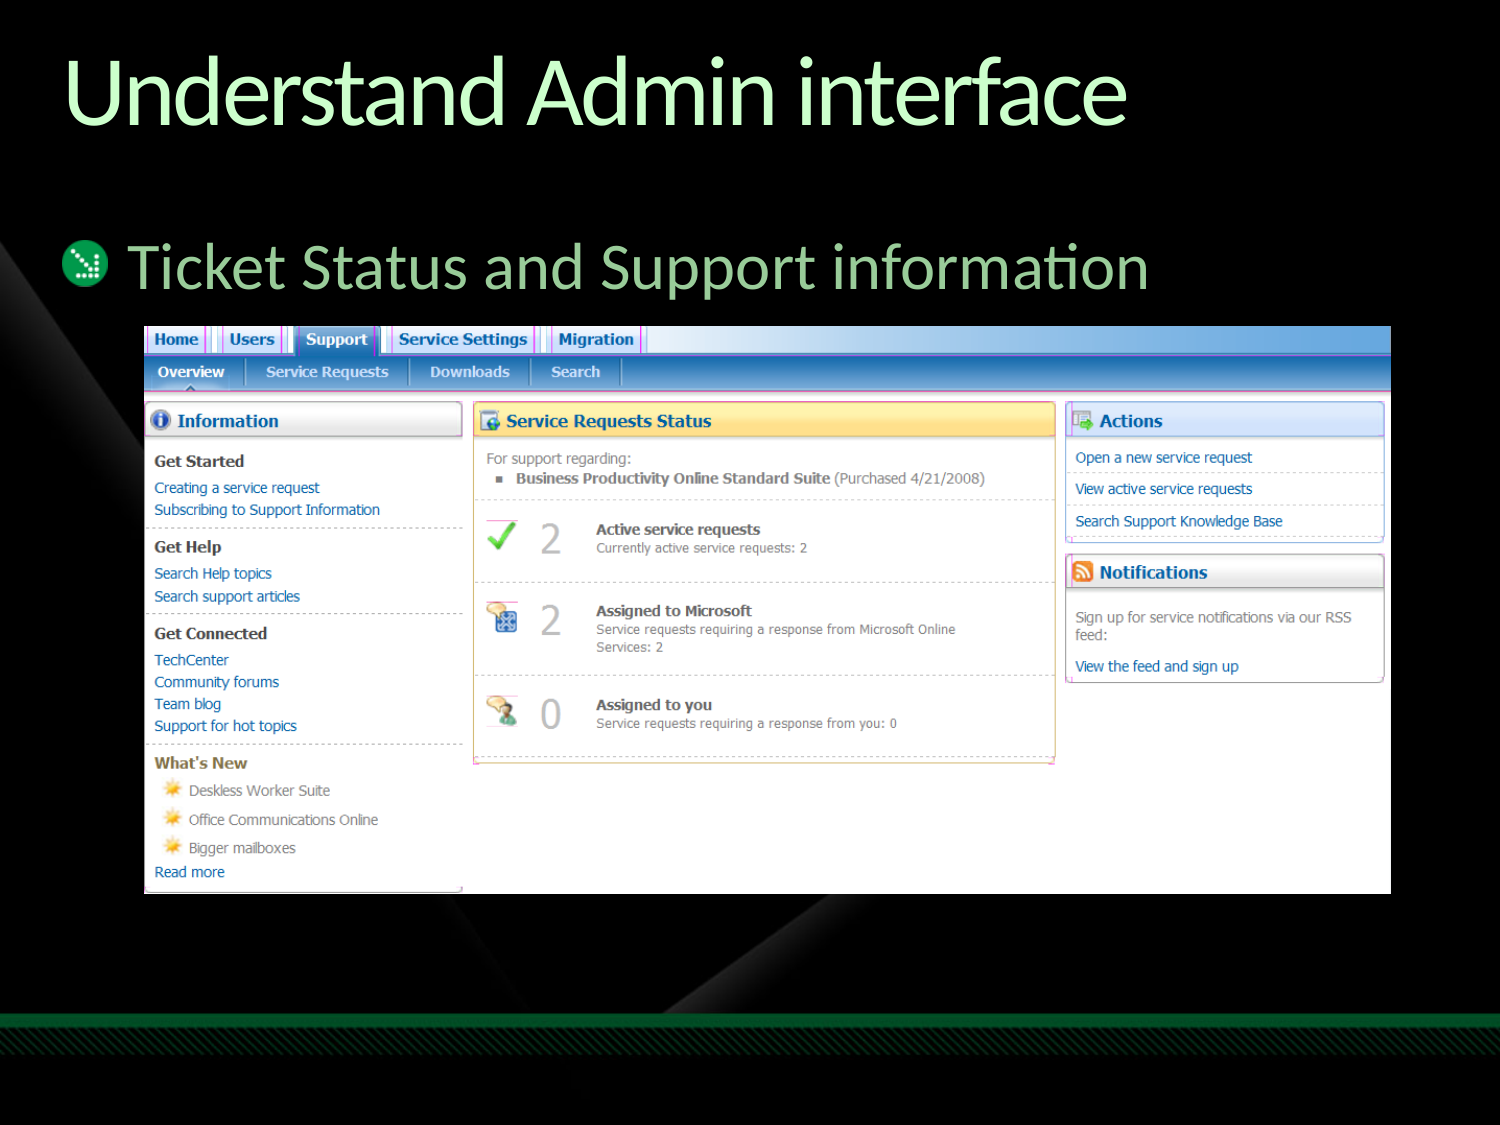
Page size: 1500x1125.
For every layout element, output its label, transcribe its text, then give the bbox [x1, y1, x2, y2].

picture [0, 0, 1500, 1125]
title Understand Admin interface [62, 39, 1438, 149]
list Ticket Status and Support information [62, 231, 1438, 980]
